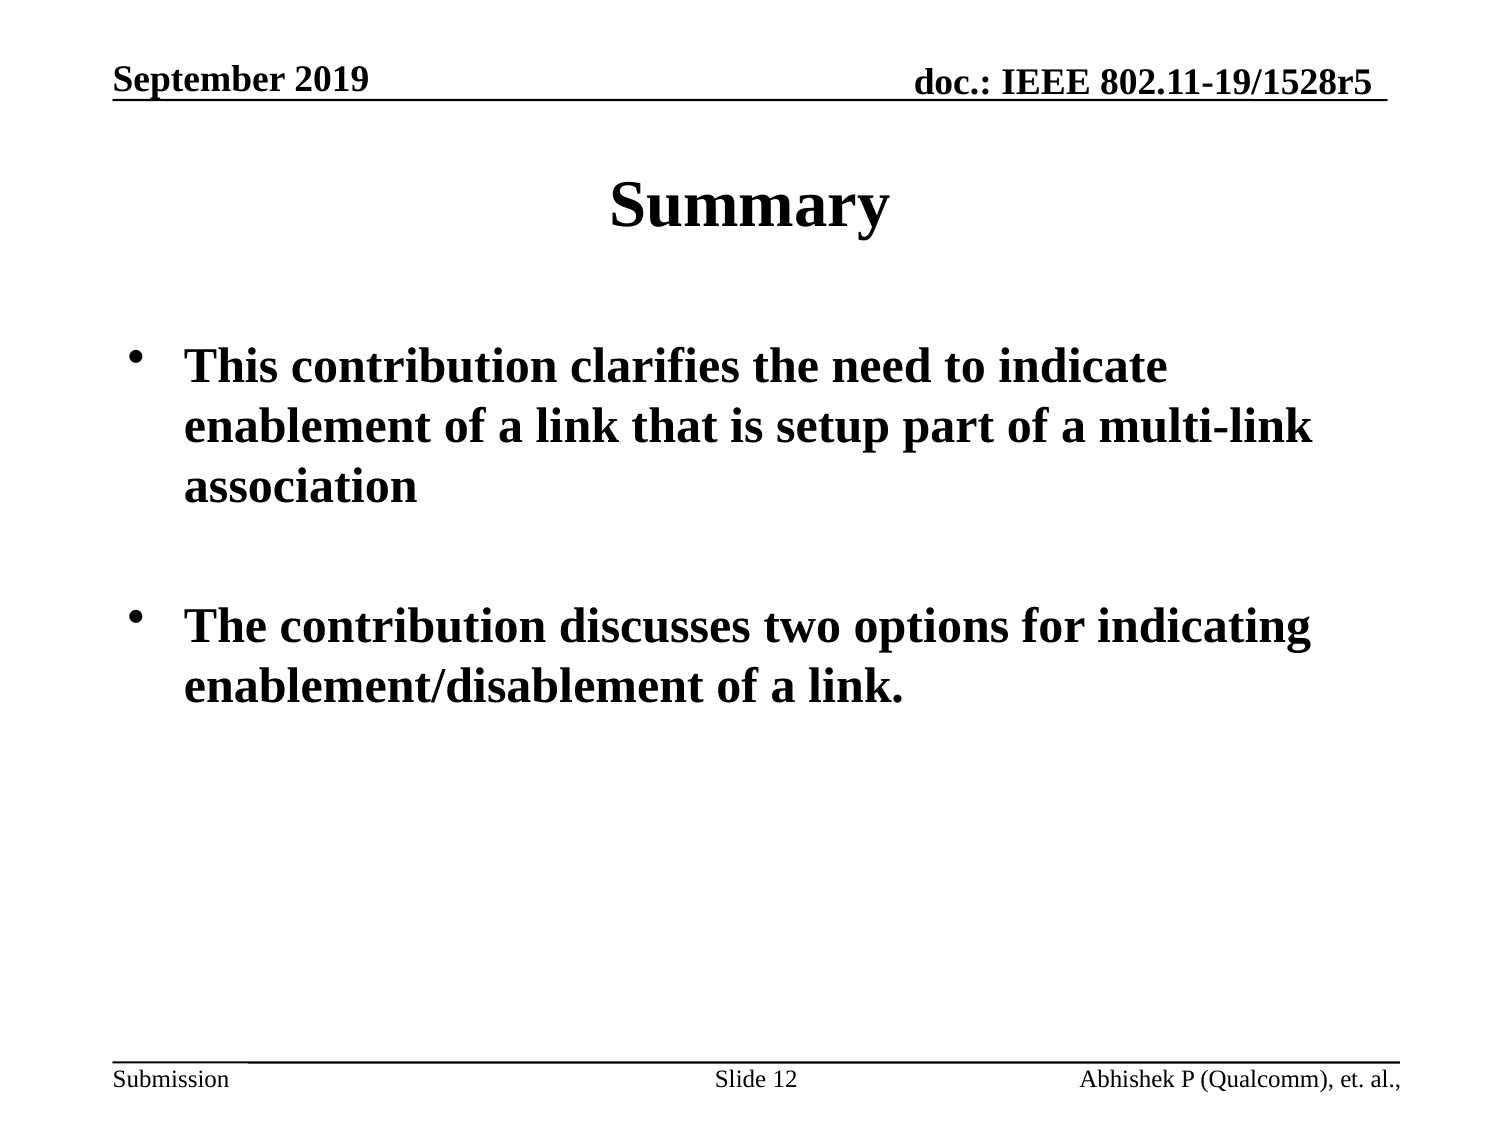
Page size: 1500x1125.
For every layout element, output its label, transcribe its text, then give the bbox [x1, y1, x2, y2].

list This contribution clarifies the need to indicate enablement of a link that is setup part of a multi-link association The contribution discusses two options for indicating enablement/disablement of a link. [112, 324, 1388, 1063]
slide_number Slide 12 [712, 1061, 801, 1093]
title Summary [112, 112, 1388, 288]
footer Abhishek P (Qualcomm), et. al., [949, 1061, 1402, 1093]
